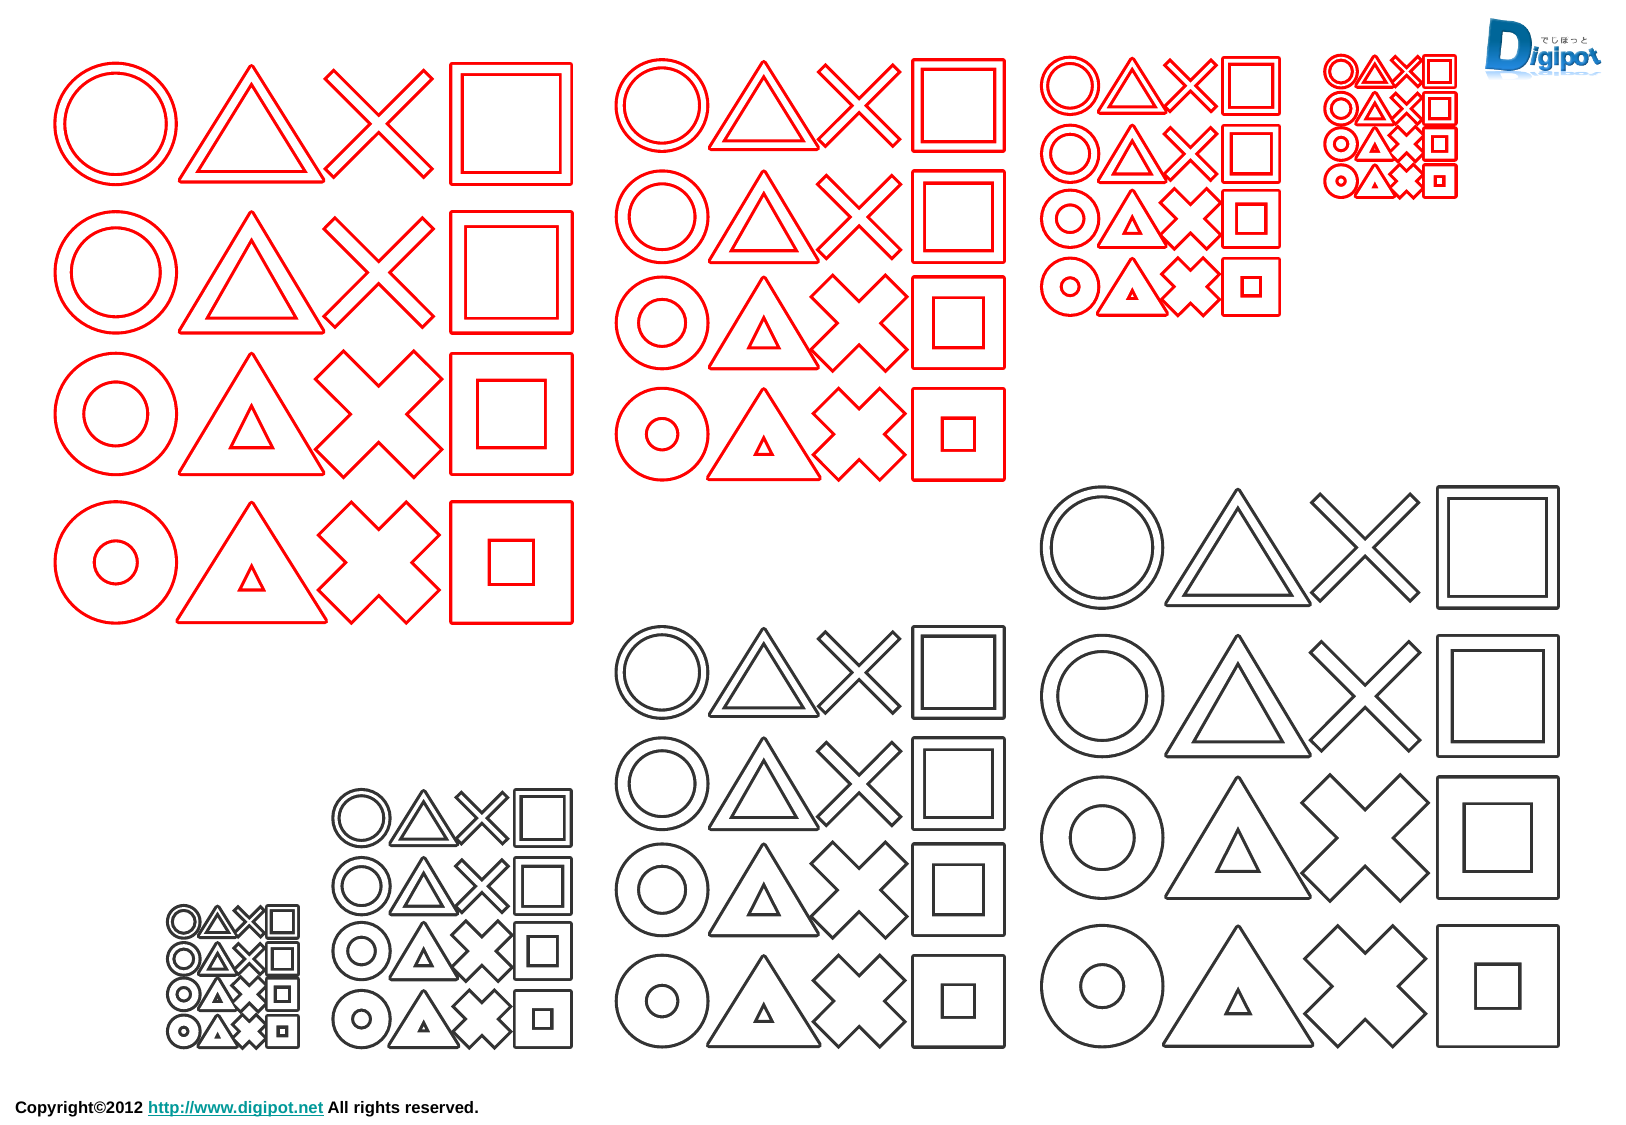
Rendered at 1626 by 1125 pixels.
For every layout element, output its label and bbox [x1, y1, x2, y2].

picture [1485, 18, 1602, 82]
text_box [56, 54, 1558, 1047]
